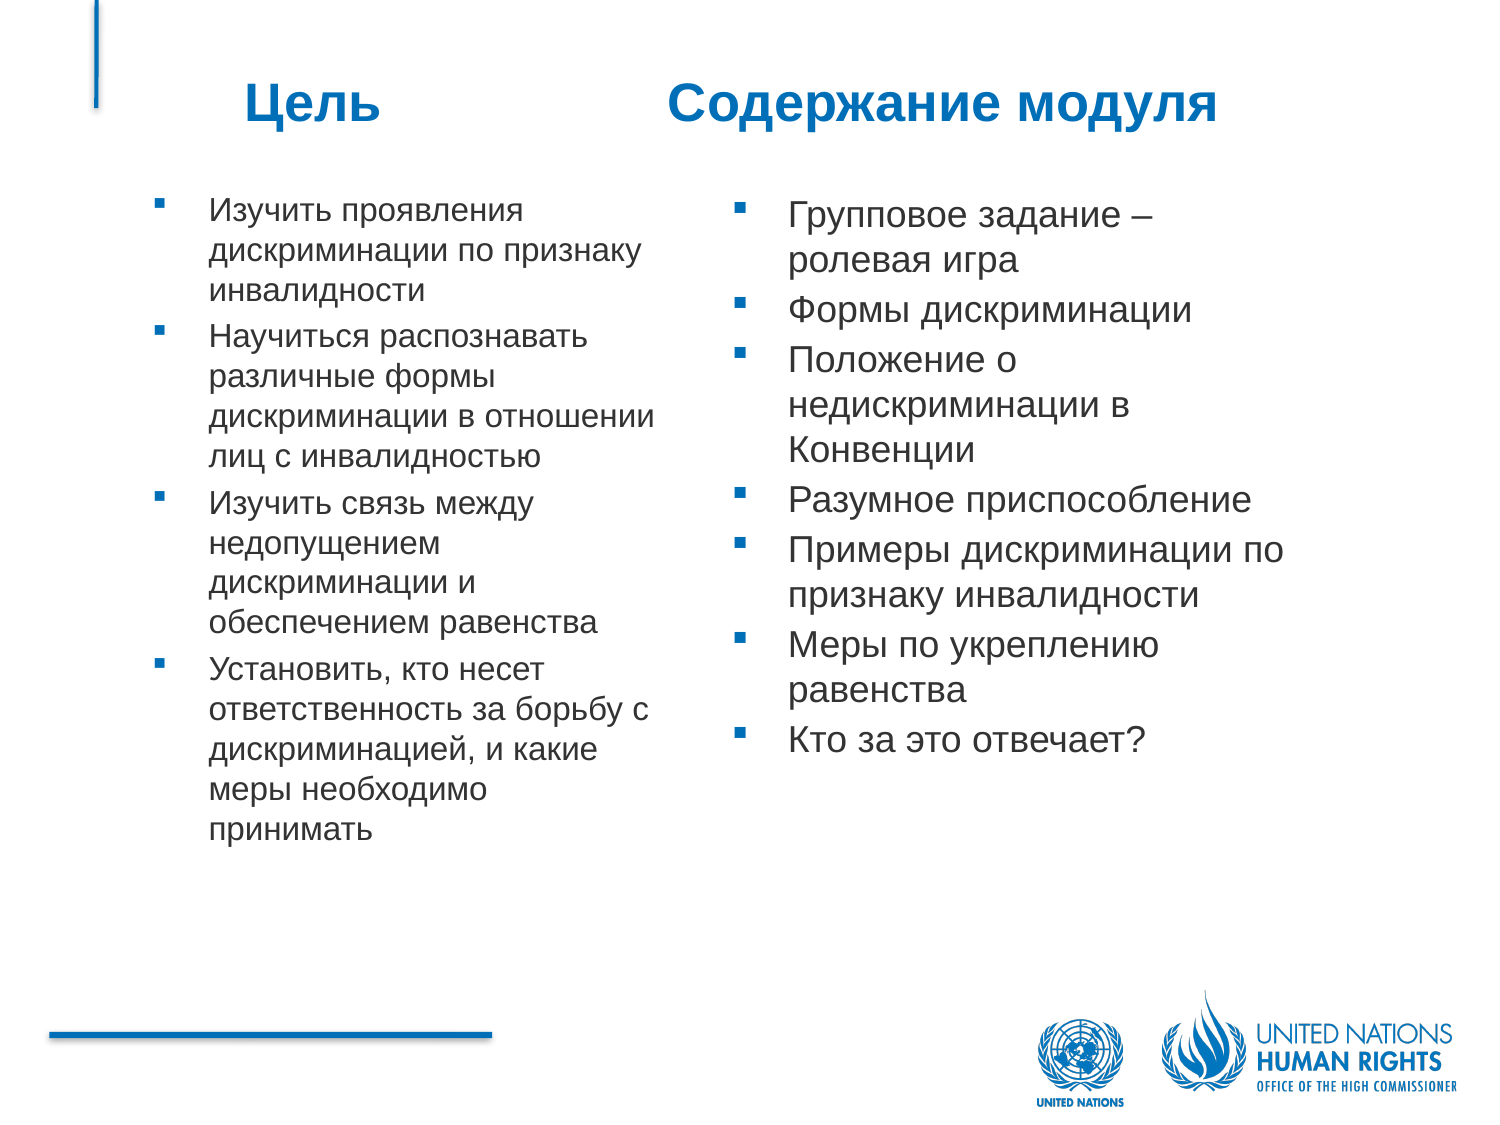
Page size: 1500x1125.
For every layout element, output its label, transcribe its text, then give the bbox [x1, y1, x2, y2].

text_box Изучить проявления дискриминации по признаку инвалидности Научиться распознавать различные формы дискриминации в отношении лиц с инвалидностью Изучить связь между недопущением дискриминации и обеспечением равенства Установить, кто несет ответственность за борьбу с дискриминацией, и какие меры необходимо принимать [137, 180, 675, 855]
picture [1037, 990, 1457, 1107]
text_box Групповое задание – ролевая игра Формы дискриминации Положение о недискриминации в Конвенции Разумное приспособление Примеры дискриминации по признаку инвалидности Меры по укреплению равенства Кто за это отвечает? [716, 182, 1317, 884]
text_box Цель [229, 60, 398, 140]
text_box Содержание модуля [653, 60, 1235, 140]
